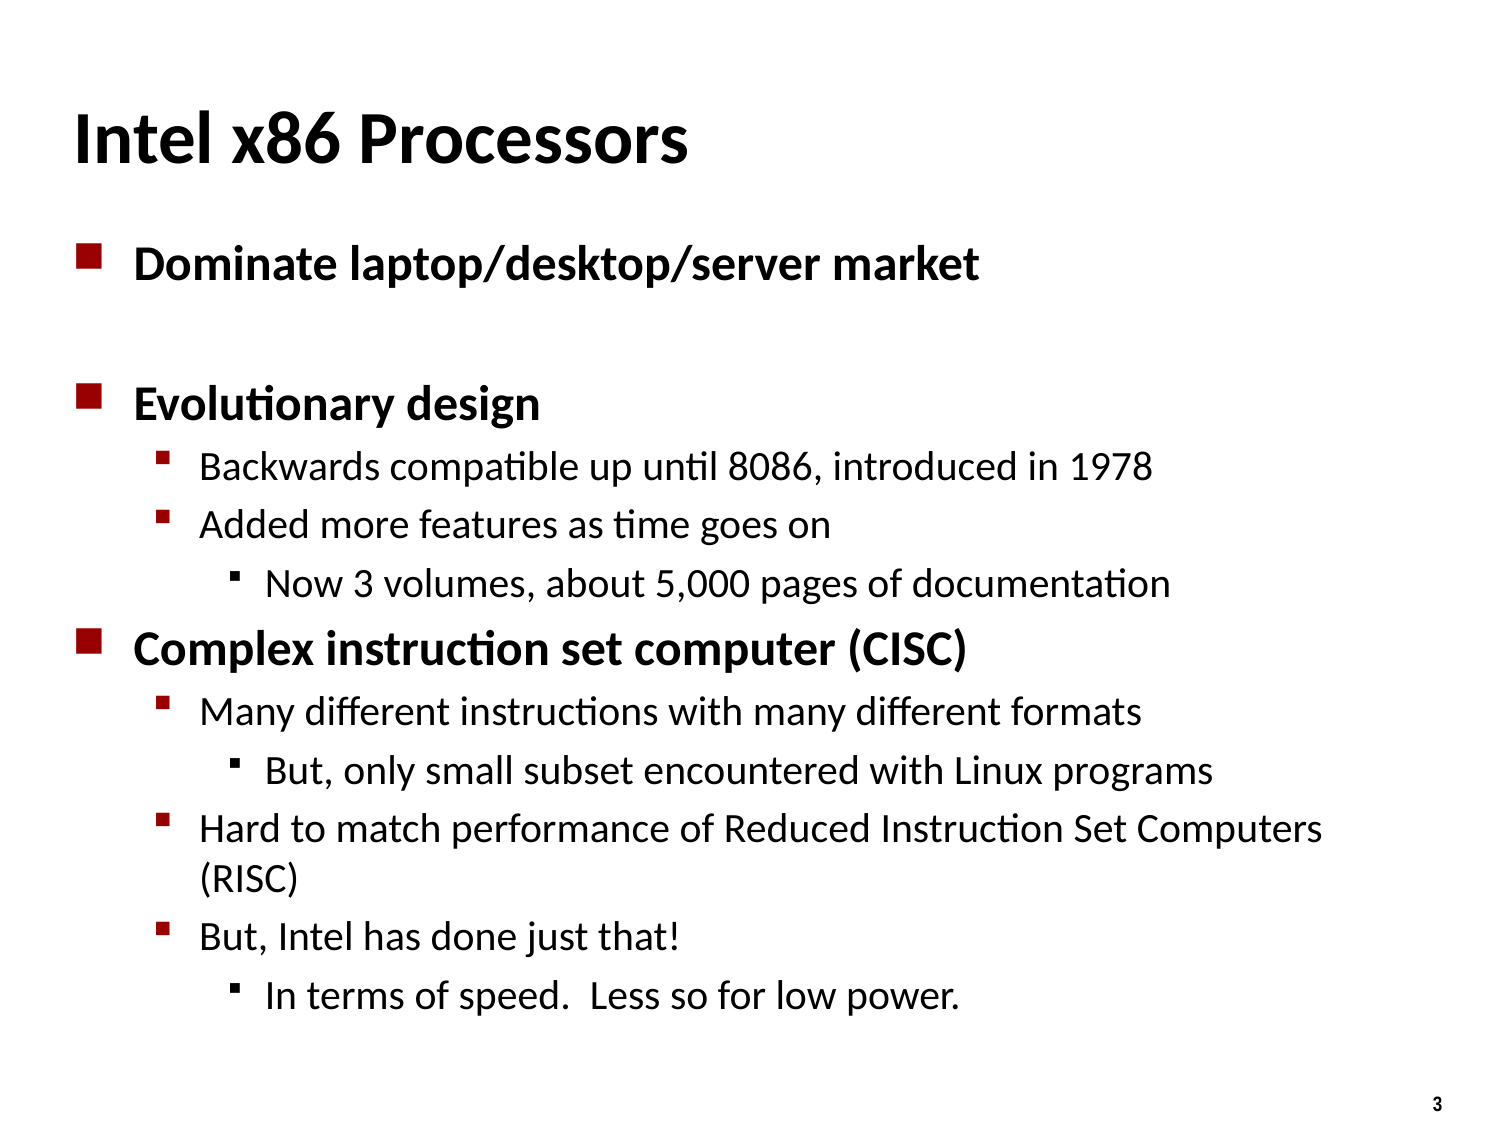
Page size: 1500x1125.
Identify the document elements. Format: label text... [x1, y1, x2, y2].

list Dominate laptop/desktop/server market Evolutionary design Backwards compatible up until 8086, introduced in 1978 Added more features as time goes on Now 3 volumes, about 5,000 pages of documentation Complex instruction set computer (CISC) Many different instructions with many different formats But, only small subset encountered with Linux programs Hard to match performance of Reduced Instruction Set Computers (RISC) But, Intel has done just that! In terms of speed. Less so for low power. [62, 223, 1359, 1040]
title Intel x86 Processors [58, 71, 1305, 197]
